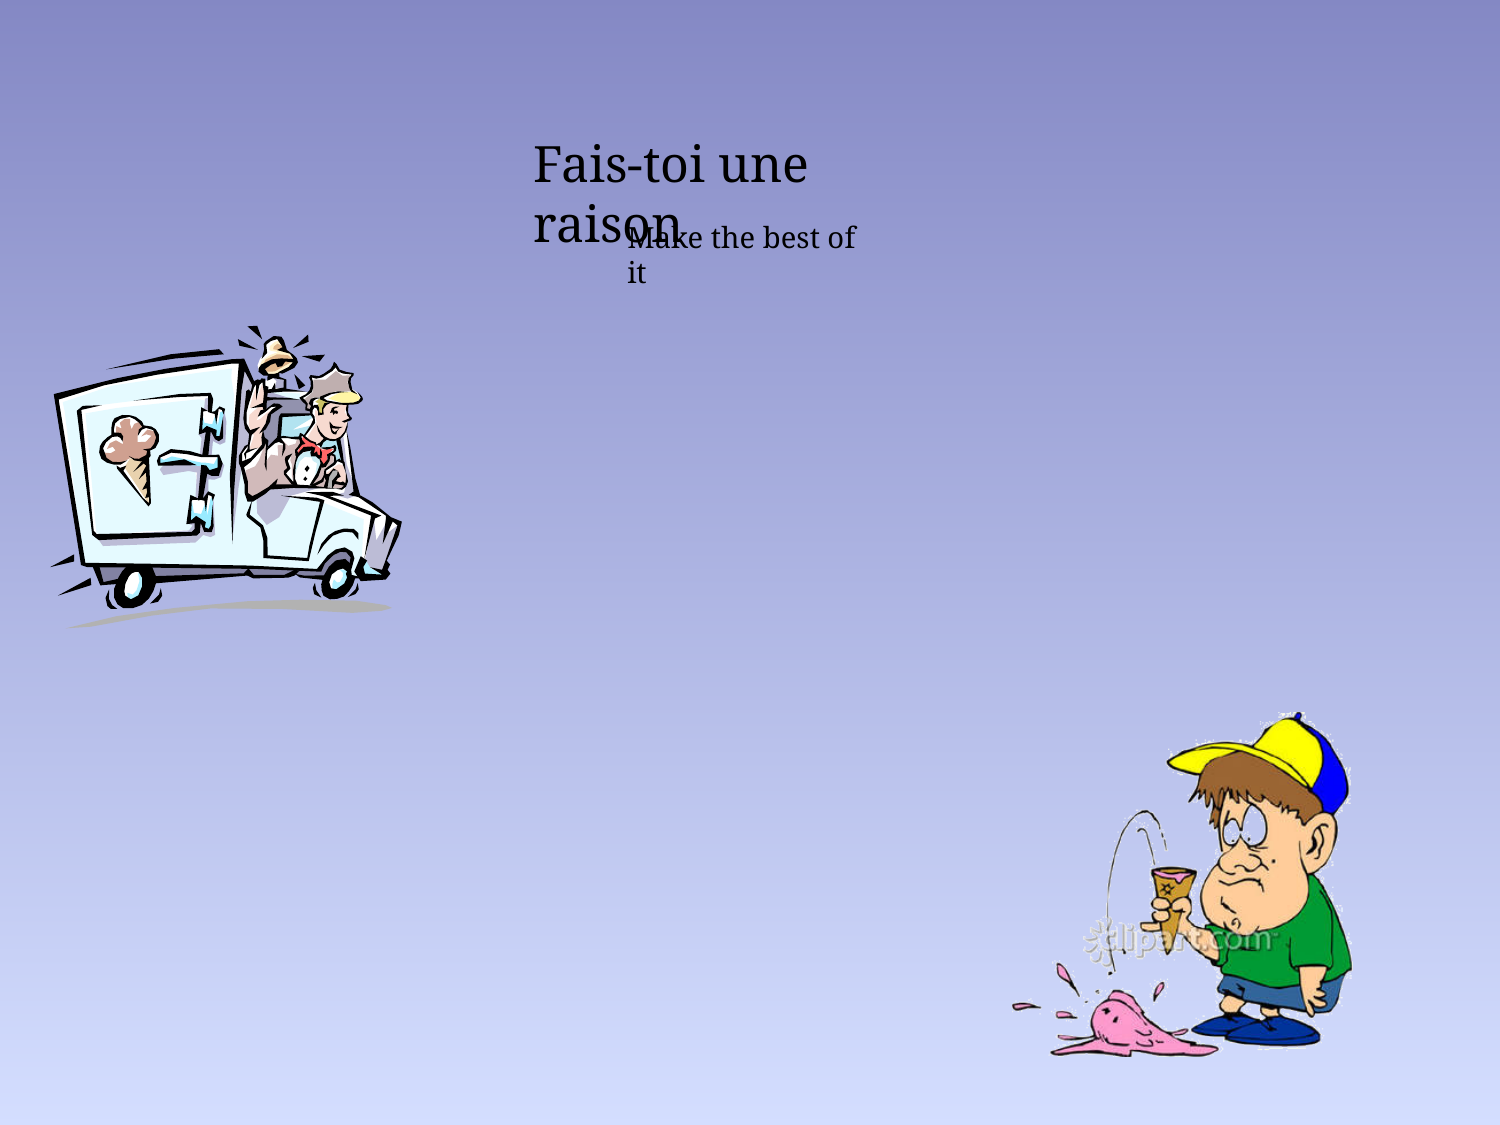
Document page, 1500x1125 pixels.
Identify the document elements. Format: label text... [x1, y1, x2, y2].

text_box Make the best of it [612, 212, 888, 298]
picture [1012, 712, 1354, 1057]
text_box Fais-toi une raison [518, 124, 982, 260]
picture [49, 324, 405, 632]
